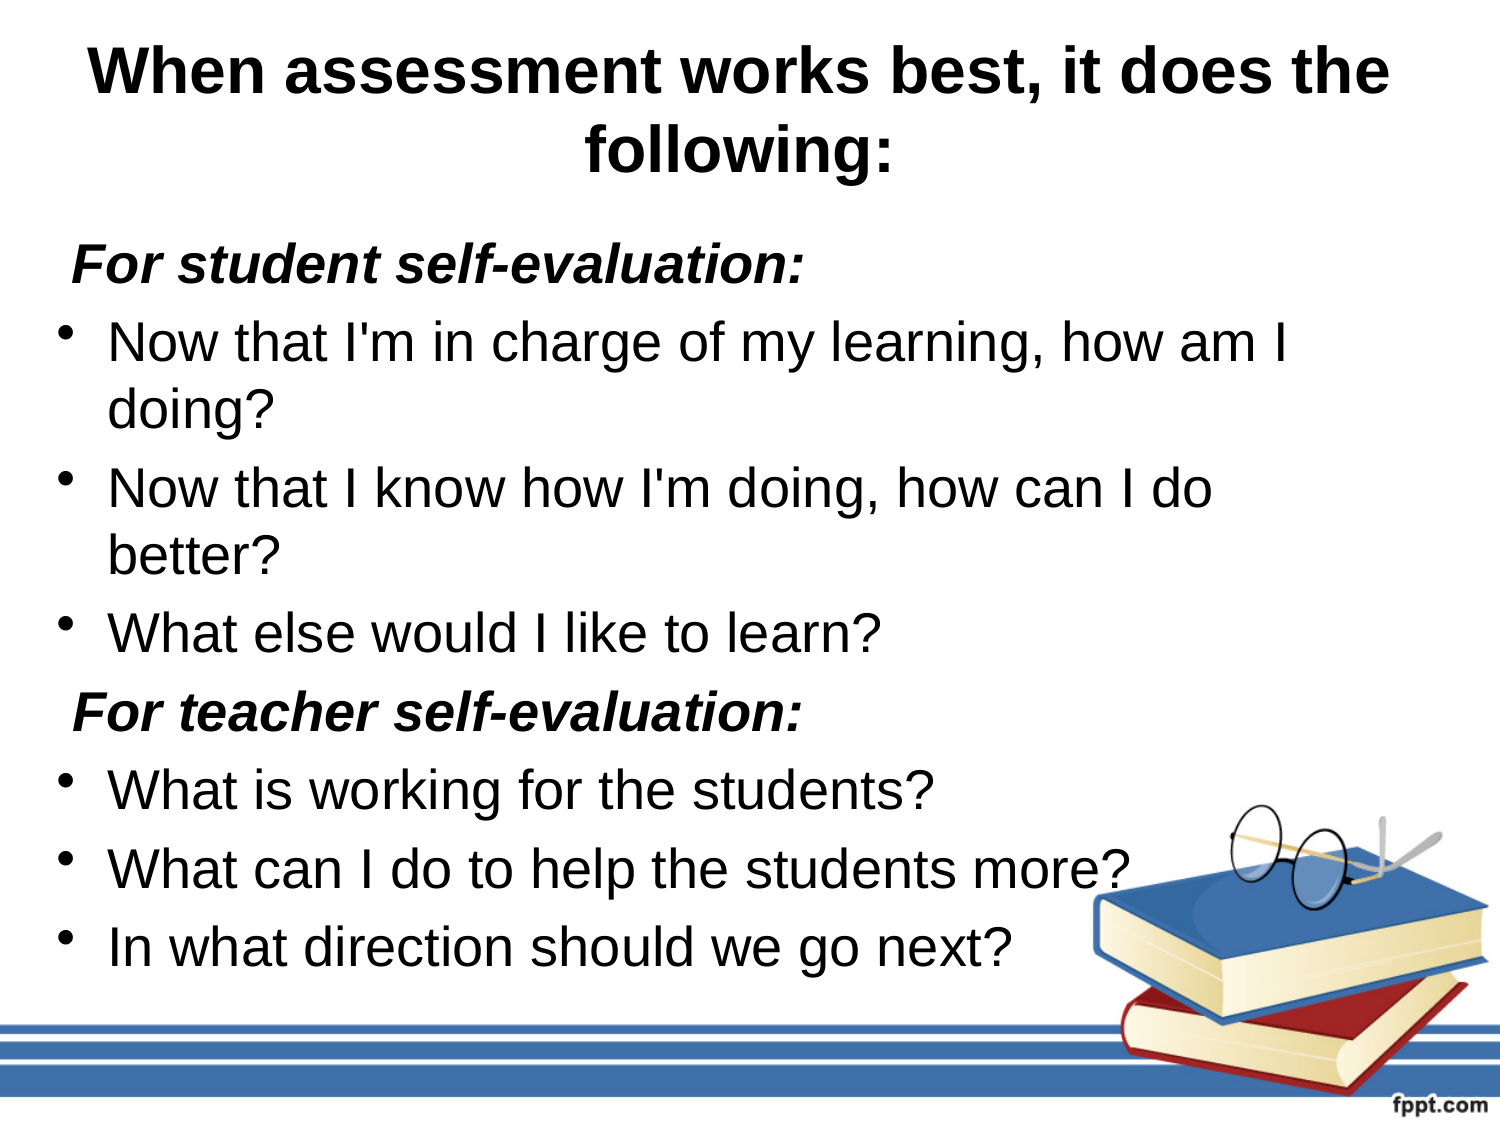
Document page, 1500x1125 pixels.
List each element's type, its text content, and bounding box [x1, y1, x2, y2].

title When assessment works best, it does the following: [64, 19, 1415, 195]
list For student self-evaluation: Now that I'm in charge of my learning, how am I doing? Now that I know how I'm doing, how can I do better? What else would I like to learn? For teacher self-evaluation: What is working for the students? What can I do to help the students more? In what direction should we go next? [41, 219, 1392, 986]
picture [0, 0, 1500, 1125]
